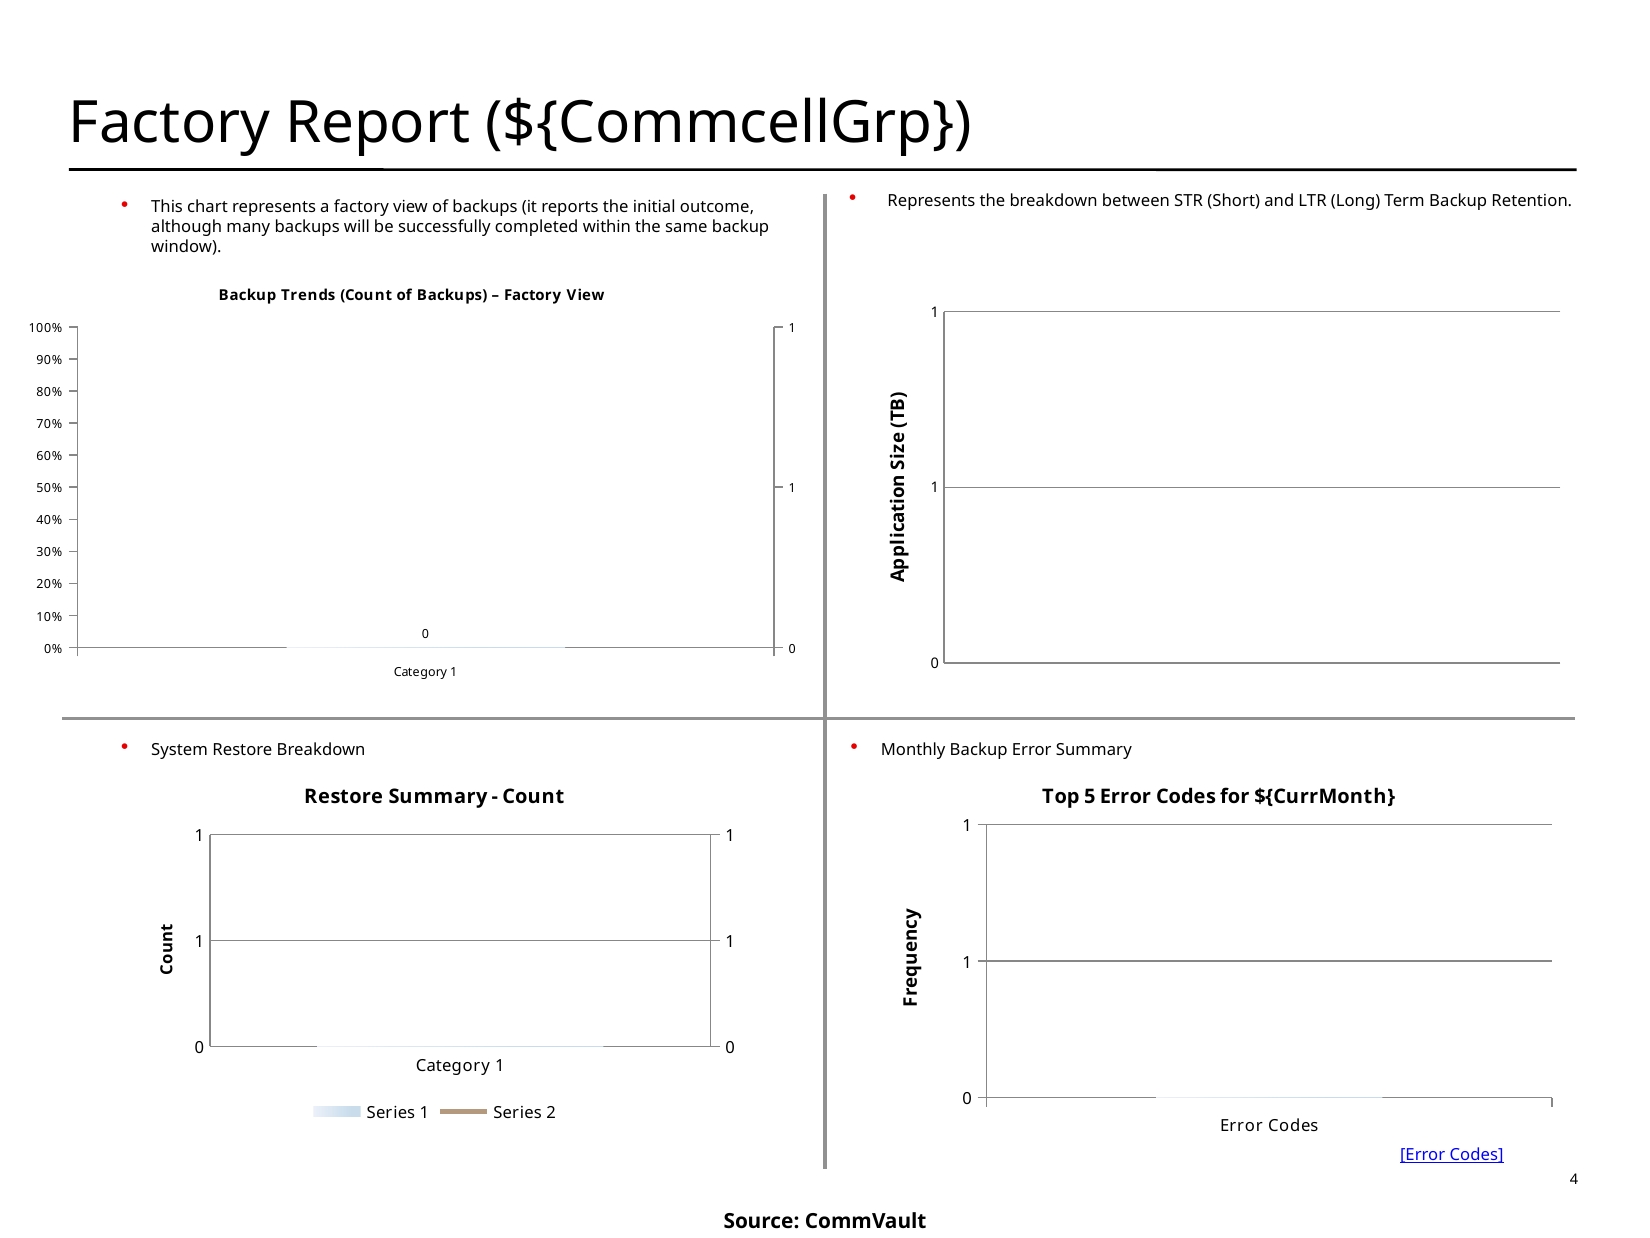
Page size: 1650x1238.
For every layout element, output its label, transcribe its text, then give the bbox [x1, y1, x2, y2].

title Factory Report (${CommcellGrp}) [68, 0, 1577, 155]
text_box Monthly Backup Error Summary [851, 738, 1520, 782]
list This chart represents a factory view of backups (it reports the initial outcome, although many backups will be successfully completed within the same backup window). [121, 196, 791, 257]
chart [851, 293, 1576, 682]
text_box Represents the breakdown between STR (Short) and LTR (Long) Term Backup Retention. [849, 193, 1588, 237]
text_box 3 [1510, 1142, 1579, 1188]
chart [862, 759, 1576, 1141]
text_box Source: CommVault [723, 1207, 927, 1233]
chart [12, 262, 813, 689]
text_box System Restore Breakdown [121, 738, 791, 782]
chart [121, 759, 748, 1130]
text_box [Error Codes] [1400, 1147, 1575, 1169]
